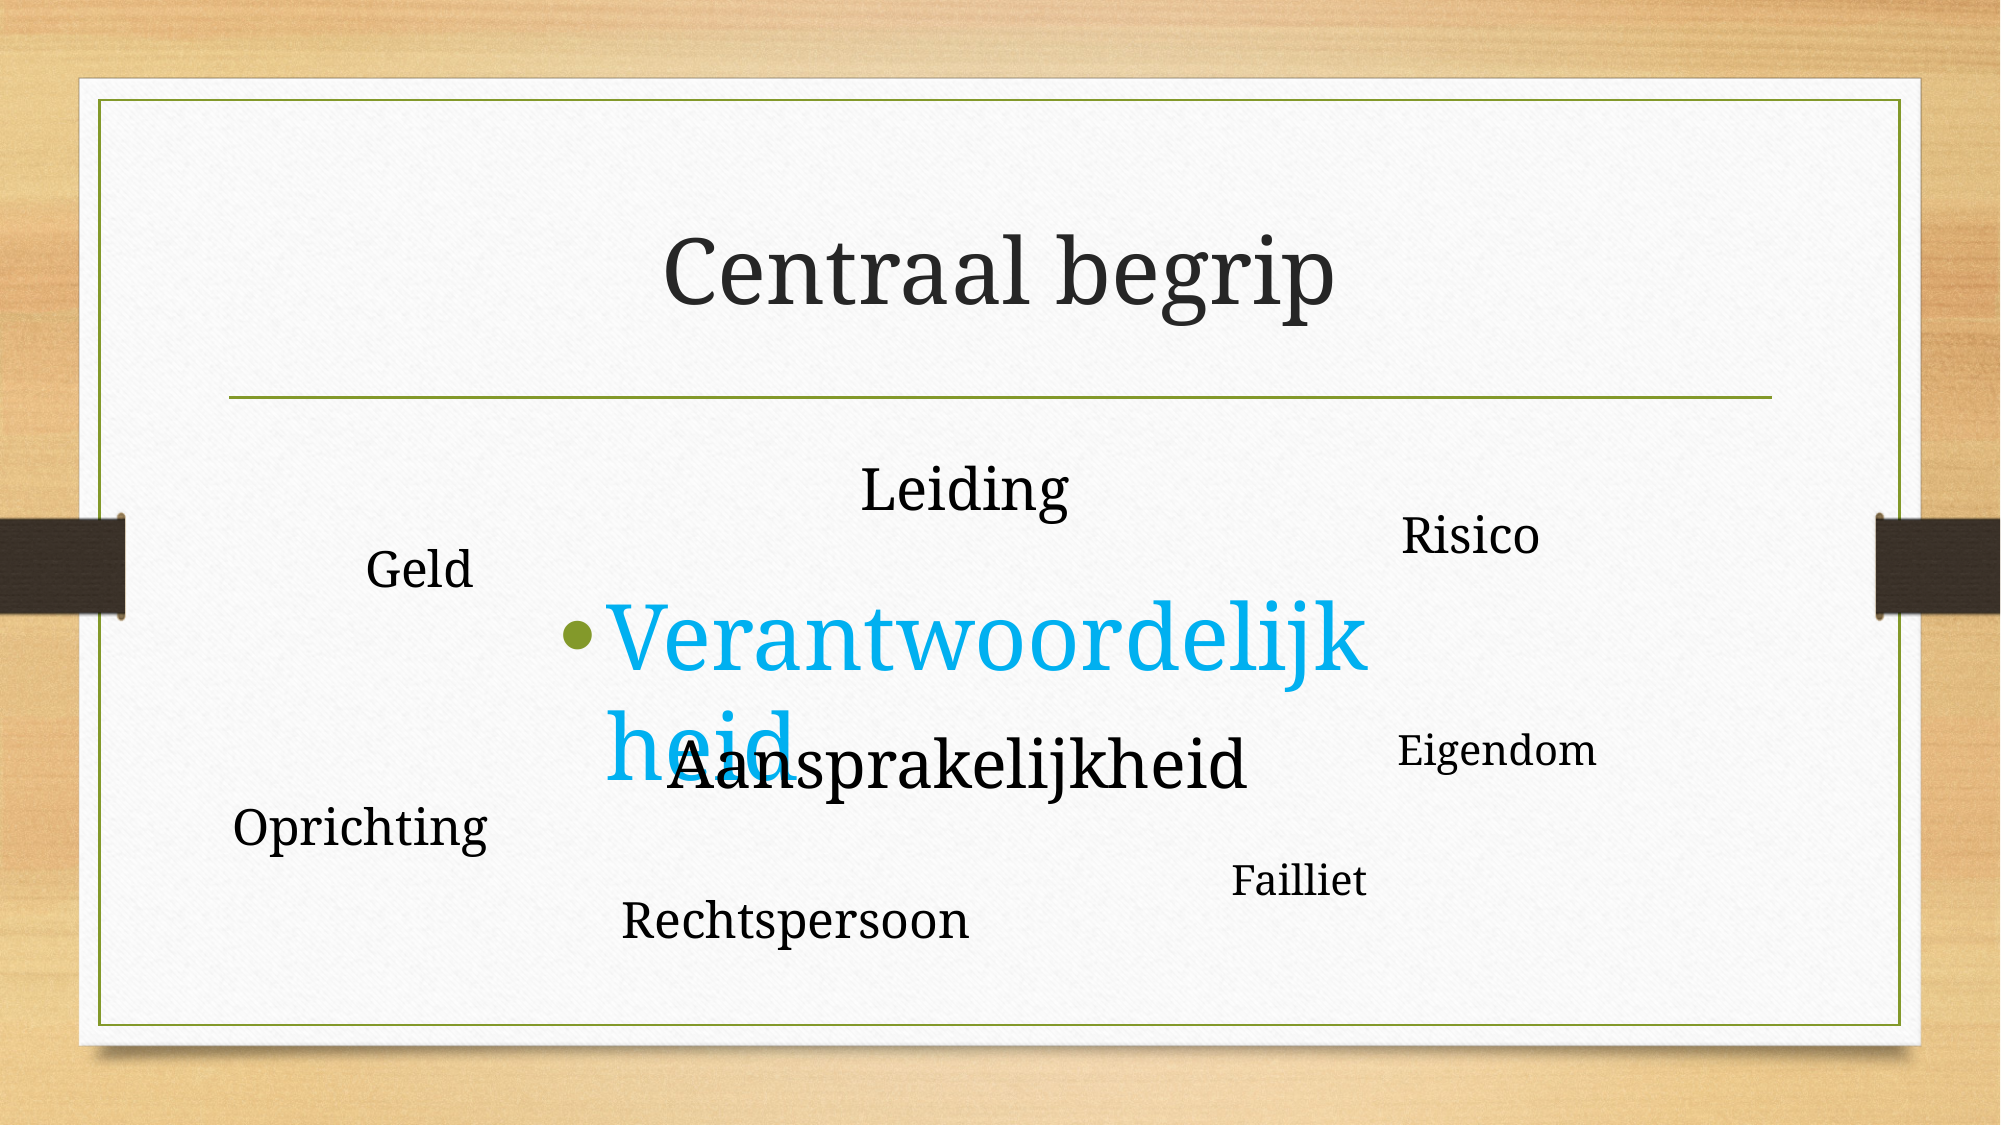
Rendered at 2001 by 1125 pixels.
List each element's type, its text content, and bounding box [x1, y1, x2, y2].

text_box Leiding [845, 444, 1085, 530]
text_box Aansprakelijkheid [652, 714, 1264, 809]
text_box Geld [350, 529, 489, 605]
text_box Failliet [1216, 846, 1383, 912]
title Centraal begrip [212, 161, 1788, 375]
list Verantwoordelijkheid [544, 571, 1397, 674]
text_box Rechtspersoon [606, 881, 986, 956]
text_box Eigendom [1382, 716, 1613, 782]
picture [0, 0, 2001, 1125]
text_box Oprichting [217, 787, 504, 863]
text_box Risico [1386, 496, 1557, 572]
